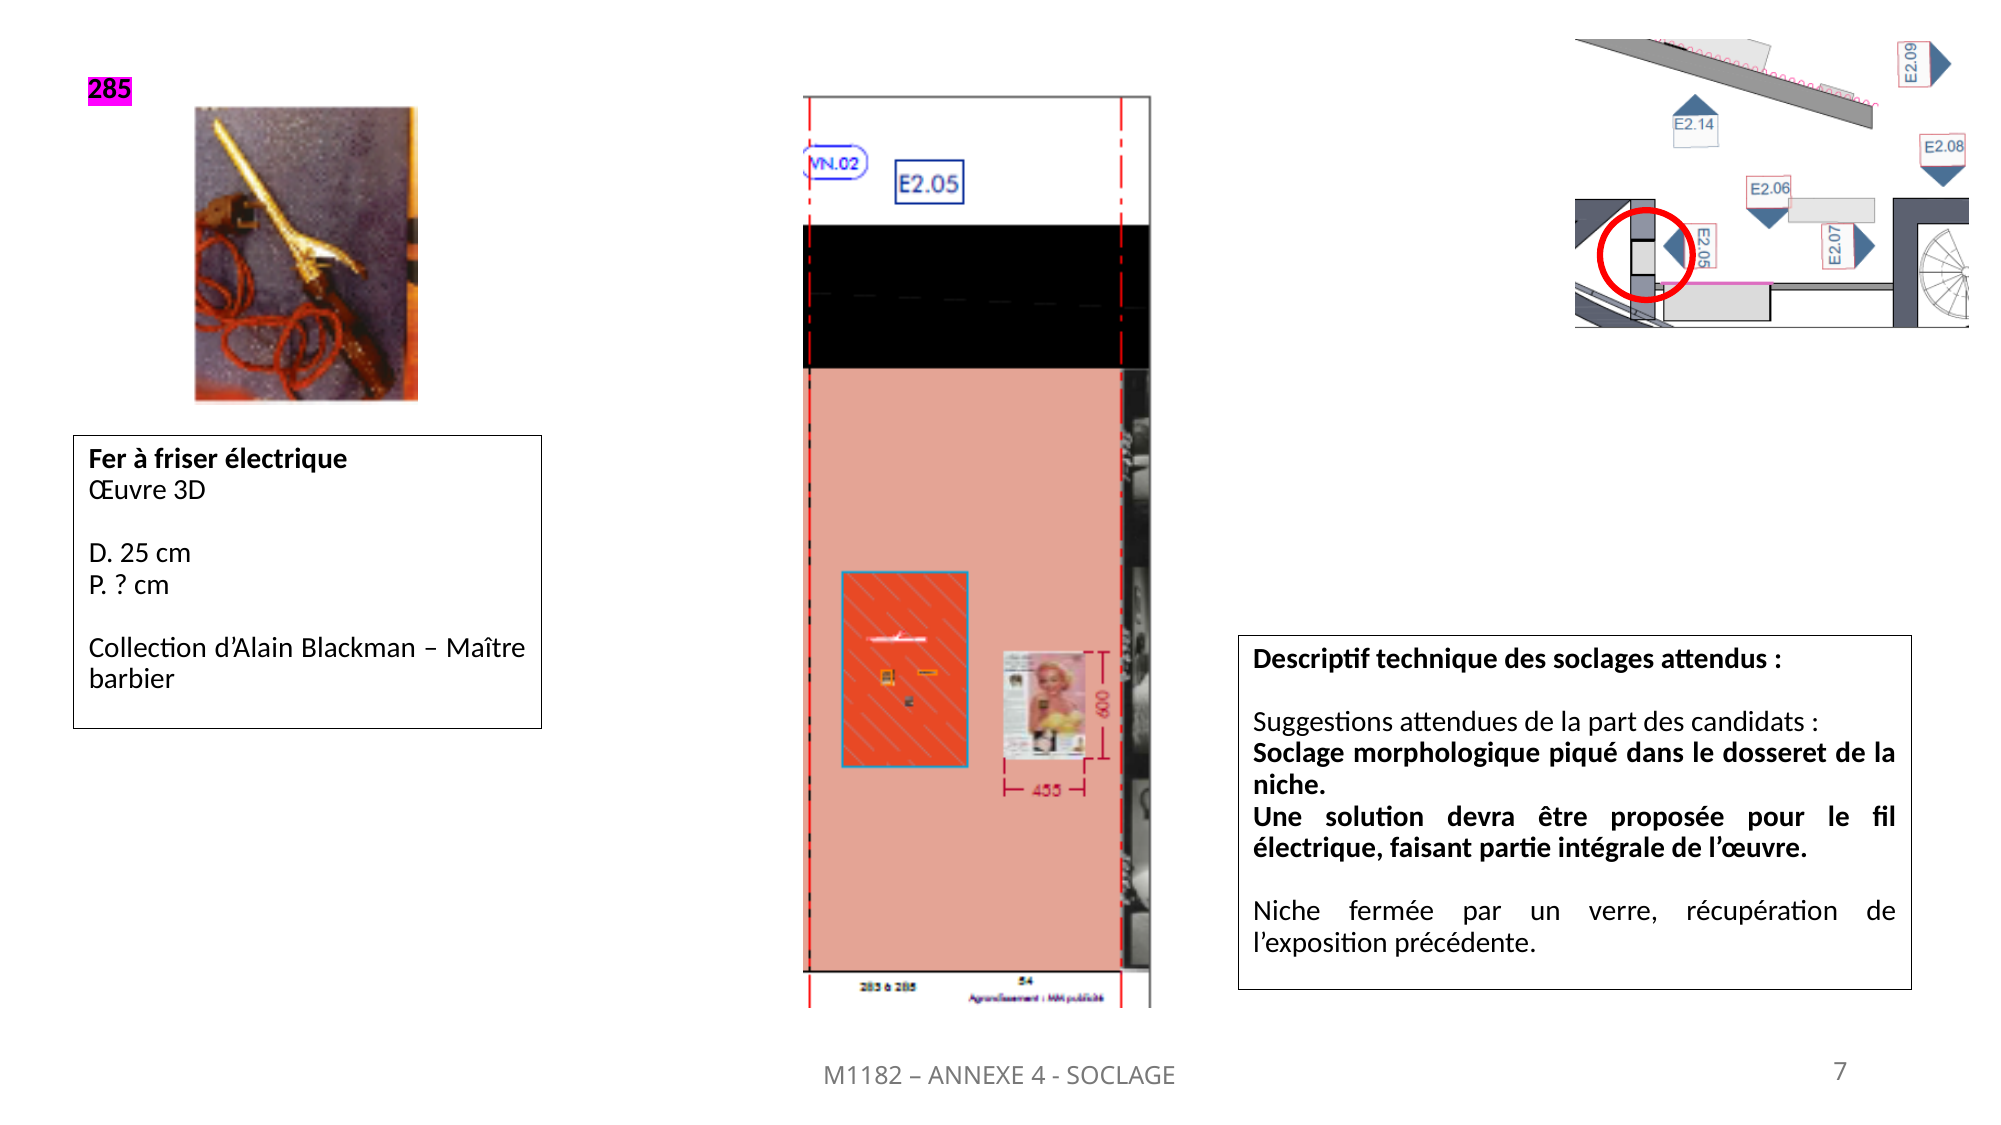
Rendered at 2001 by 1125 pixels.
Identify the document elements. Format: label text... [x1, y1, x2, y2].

slide_number 7 [1412, 1042, 1863, 1103]
picture [802, 78, 1175, 1008]
picture [1574, 38, 1969, 382]
text_box Descriptif technique des soclages attendus : Suggestions attendues de la part des candidats : Soclage morphologique piqué dans le dosseret de la niche. Une solution devra être proposée pour le fil électrique, faisant partie intégrale de l’œuvre. Niche fermée par un verre, récupération de l’exposition précédente. [1238, 635, 1912, 990]
picture [193, 105, 418, 405]
text_box 285 [72, 65, 170, 126]
text_box Fer à friser électrique Œuvre 3D D. 25 cm P. ? cm Collection d’Alain Blackman – Maître barbier [73, 435, 542, 729]
footer M1182 – ANNEXE 4 - SOCLAGE [662, 1044, 1338, 1105]
